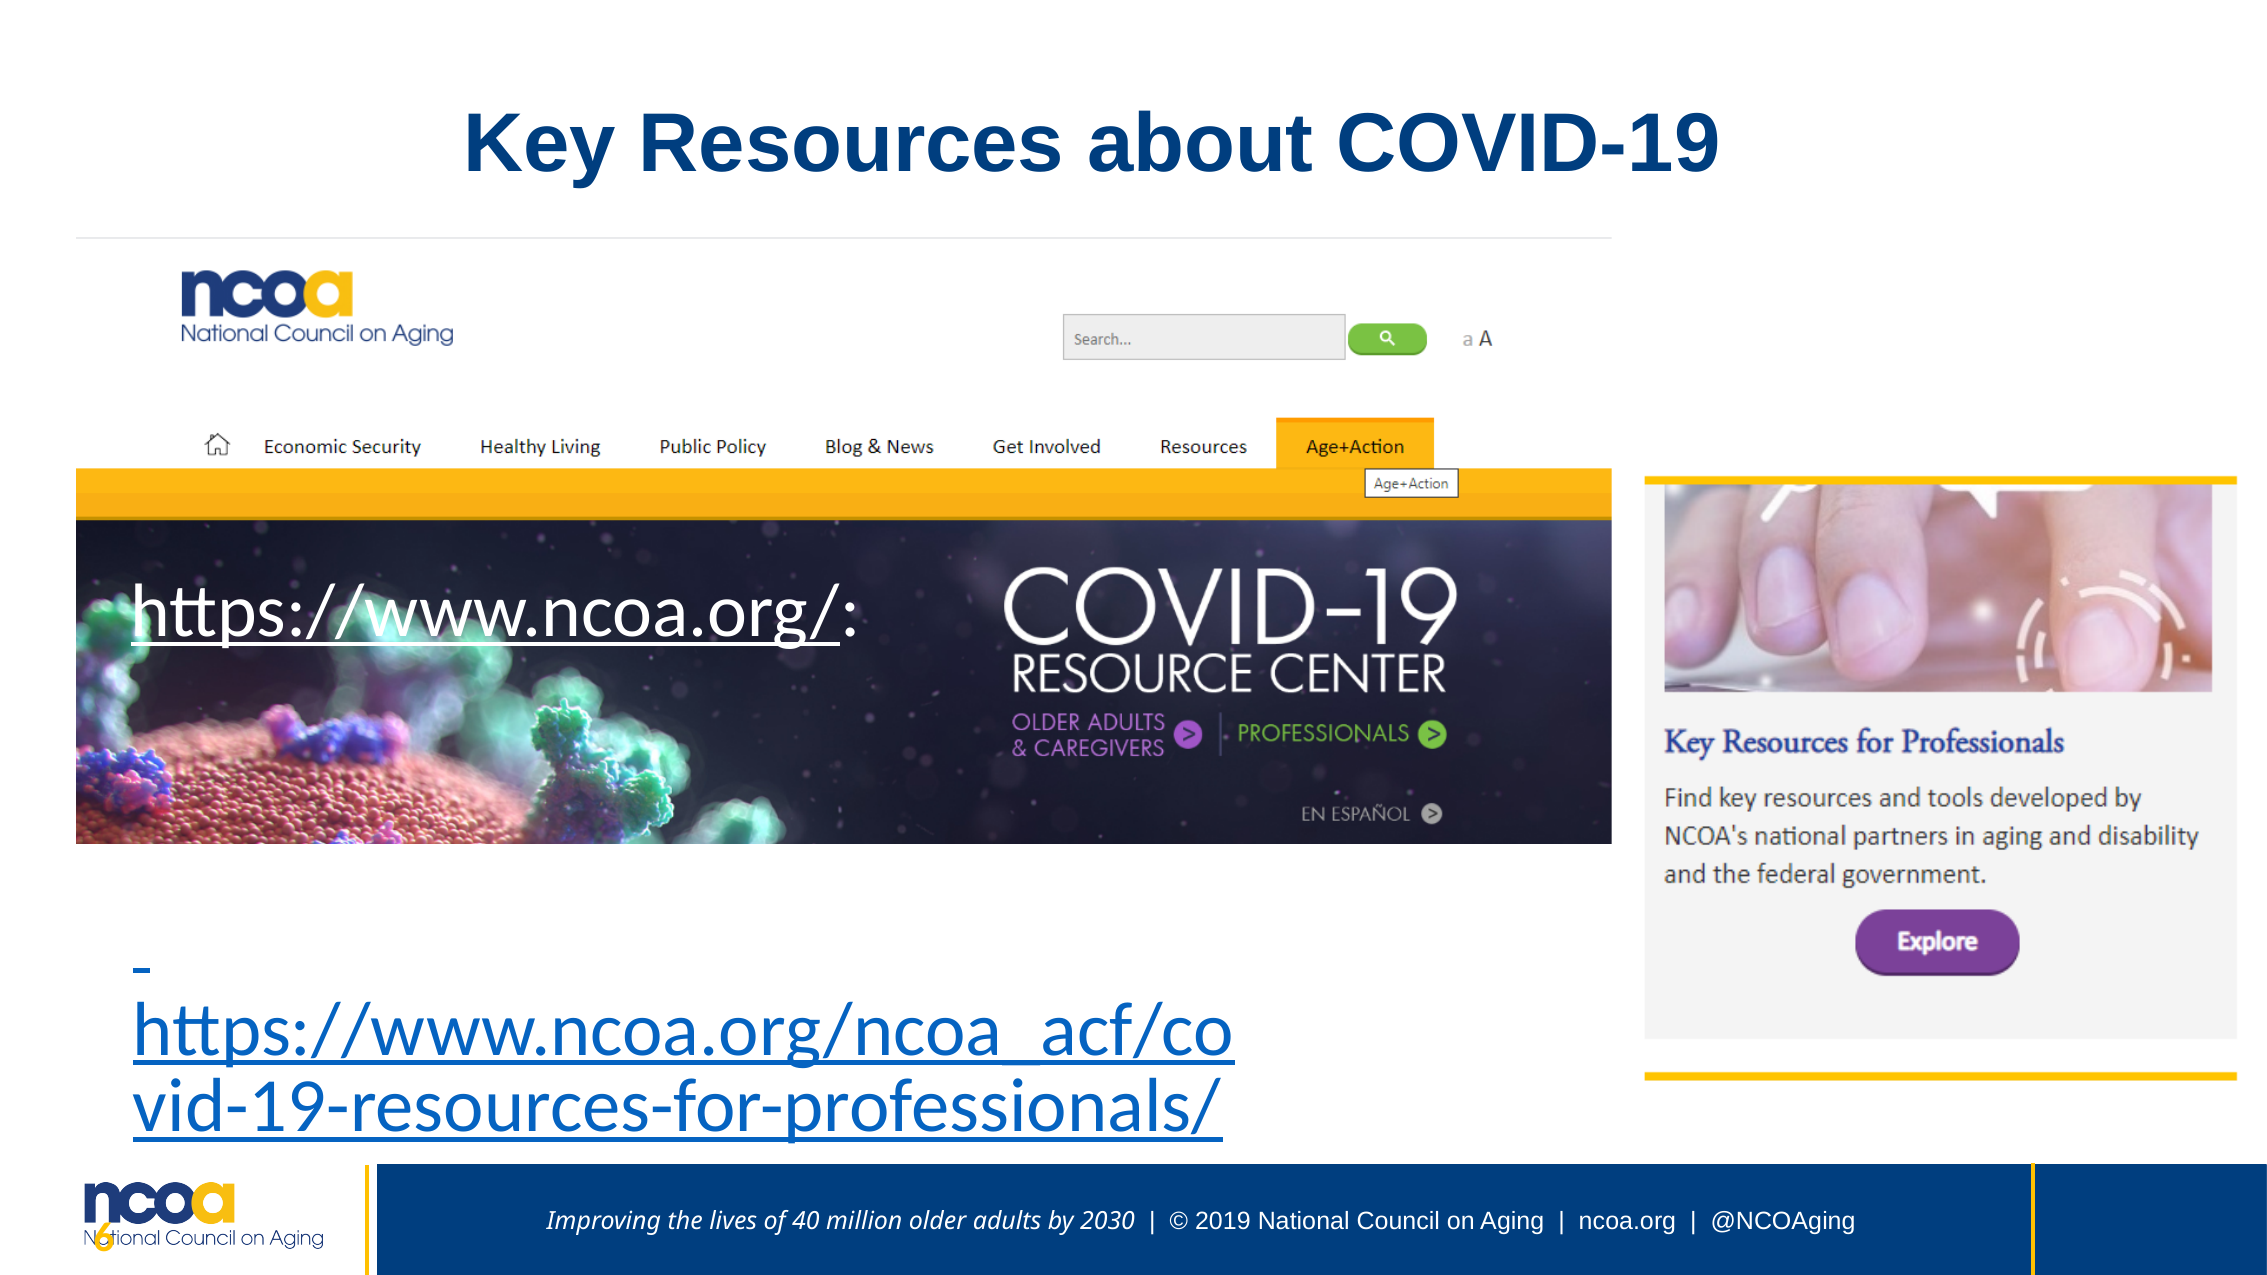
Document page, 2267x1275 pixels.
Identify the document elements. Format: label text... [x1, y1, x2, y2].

text_box https://www.ncoa.org/ncoa_acf/covid-19-resources-for-professionals/ [115, 878, 1272, 1081]
slide_number 6 [0, 1204, 208, 1265]
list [61, 236, 1612, 843]
title Key Resources about COVID-19 [115, 59, 2069, 229]
picture [1644, 474, 2238, 1081]
picture [84, 1182, 323, 1249]
